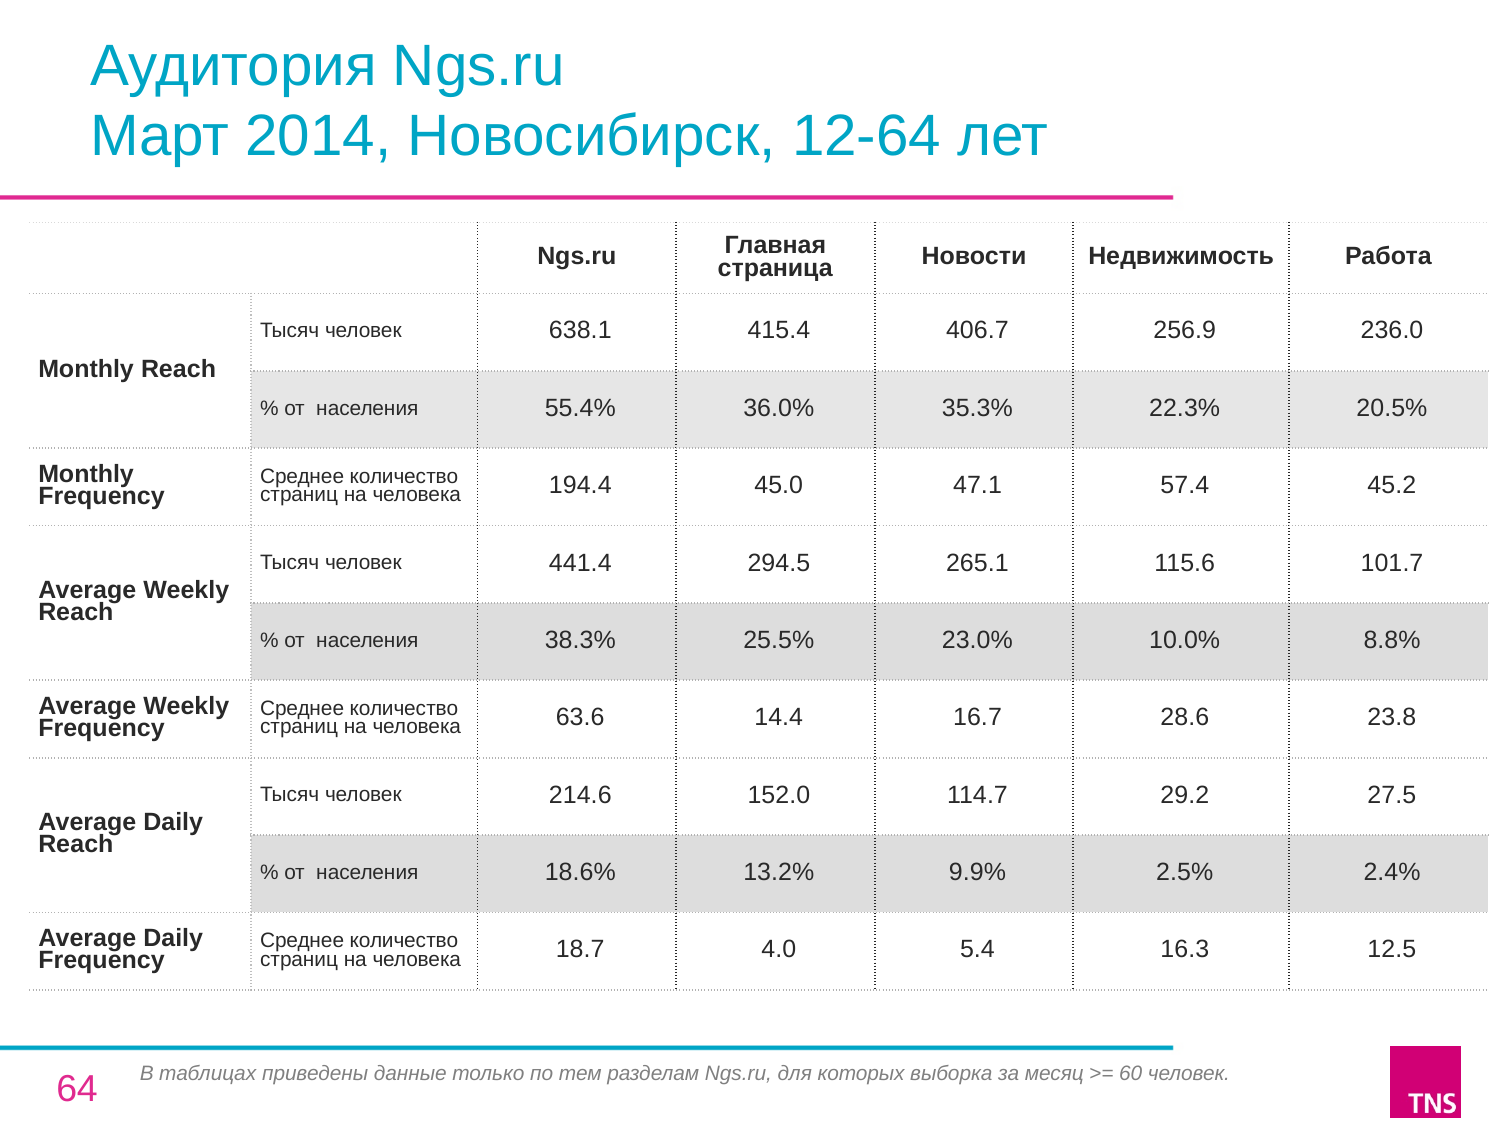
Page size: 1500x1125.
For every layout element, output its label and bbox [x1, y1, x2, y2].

table_header [29, 223, 1488, 294]
picture [0, 0, 1500, 1125]
table_cell [29, 294, 1488, 990]
text_box [124, 1052, 1463, 1092]
slide_number [40, 1055, 392, 1125]
title [74, 8, 1476, 187]
